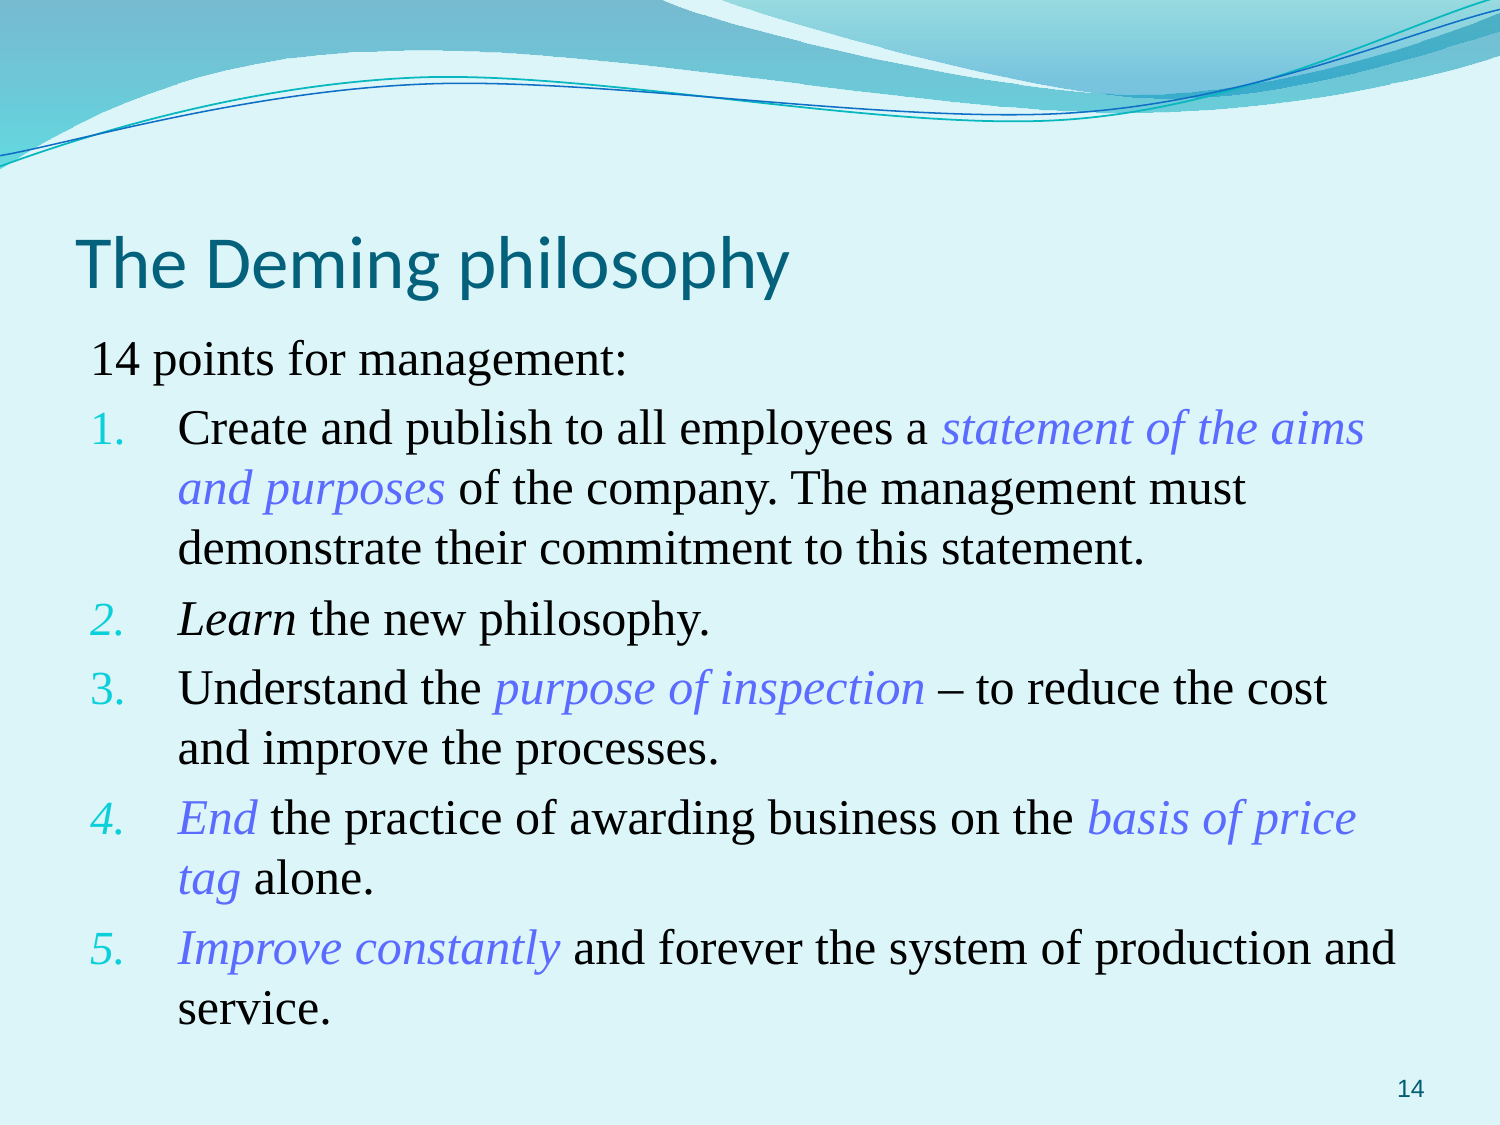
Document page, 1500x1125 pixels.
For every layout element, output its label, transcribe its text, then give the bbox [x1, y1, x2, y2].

list 14 points for management: Create and publish to all employees a statement of the aims and purposes of the company. The management must demonstrate their commitment to this statement. Learn the new philosophy. Understand the purpose of inspection – to reduce the cost and improve the processes. End the practice of awarding business on the basis of price tag alone. Improve constantly and forever the system of production and service. [74, 317, 1426, 1038]
slide_number 14 [1299, 1042, 1425, 1103]
title The Deming philosophy [74, 115, 1426, 304]
